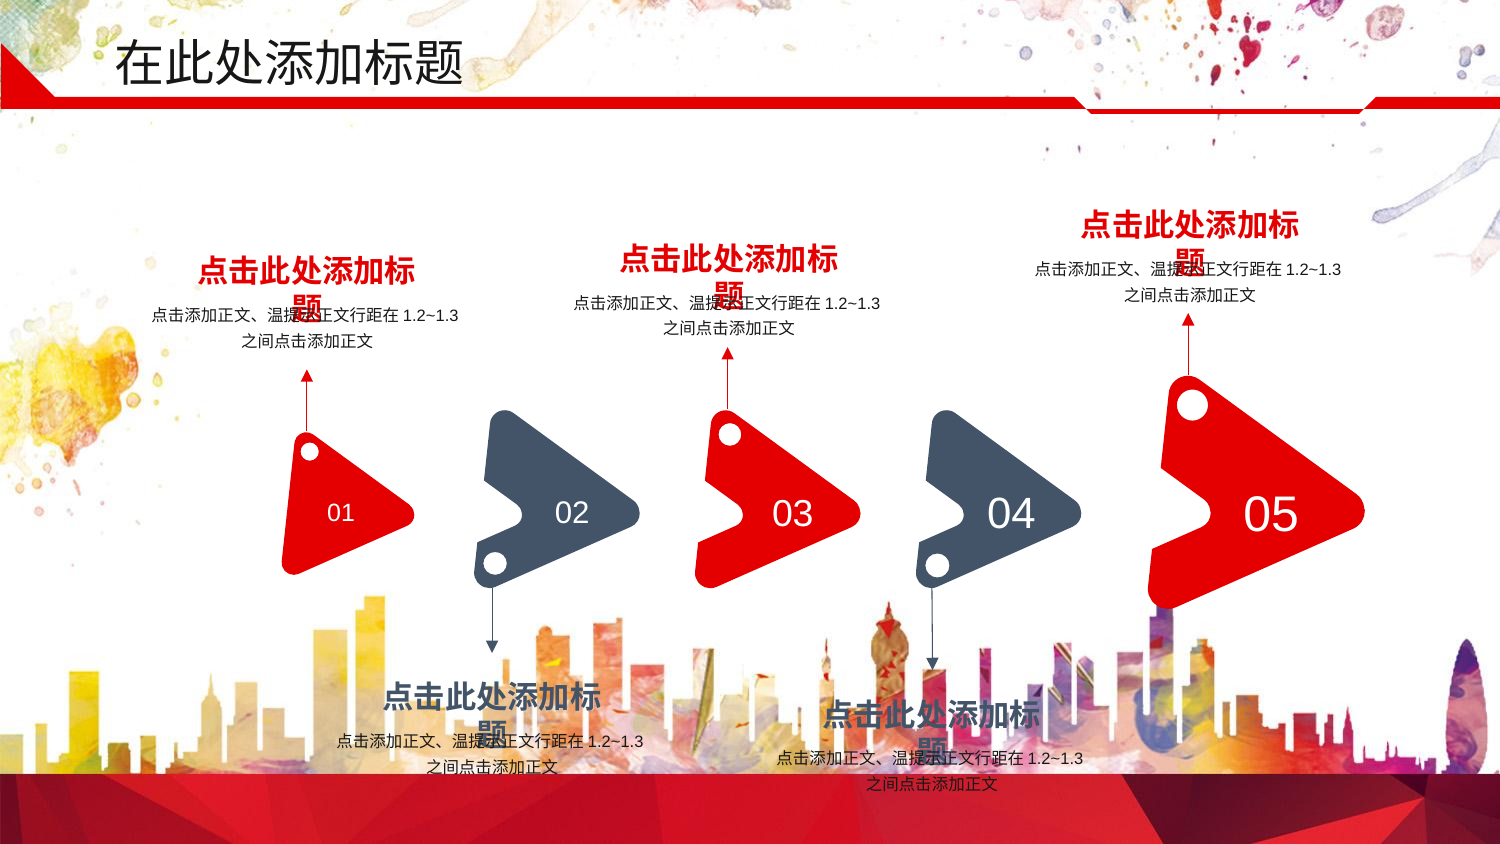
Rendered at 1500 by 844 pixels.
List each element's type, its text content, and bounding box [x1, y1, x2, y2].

text_box 点击此处添加标题 [352, 670, 632, 717]
text_box 在此处添加标题 [99, 24, 480, 99]
text_box 点击此处添加标题 [1050, 198, 1330, 245]
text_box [915, 410, 1082, 671]
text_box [1147, 313, 1365, 610]
text_box 点击添加正文、温提示正文行距在1.2~1.3之间点击添加正文 [135, 292, 479, 358]
text_box 点击添加正文、温提示正文行距在1.2~1.3之间点击添加正文 [556, 279, 901, 346]
text_box 点击添加正文、温提示正文行距在1.2~1.3之间点击添加正文 [320, 717, 664, 784]
text_box 点击此处添加标题 [792, 687, 1072, 735]
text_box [658, 347, 838, 601]
text_box 点击此处添加标题 [589, 231, 869, 279]
text_box 点击此处添加标题 [167, 244, 447, 292]
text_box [252, 369, 396, 585]
text_box 点击添加正文、温提示正文行距在1.2~1.3之间点击添加正文 [1018, 245, 1362, 312]
text_box 点击添加正文、温提示正文行距在1.2~1.3之间点击添加正文 [759, 735, 1104, 802]
picture [0, 0, 1500, 109]
picture [0, 109, 1500, 844]
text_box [474, 410, 640, 653]
